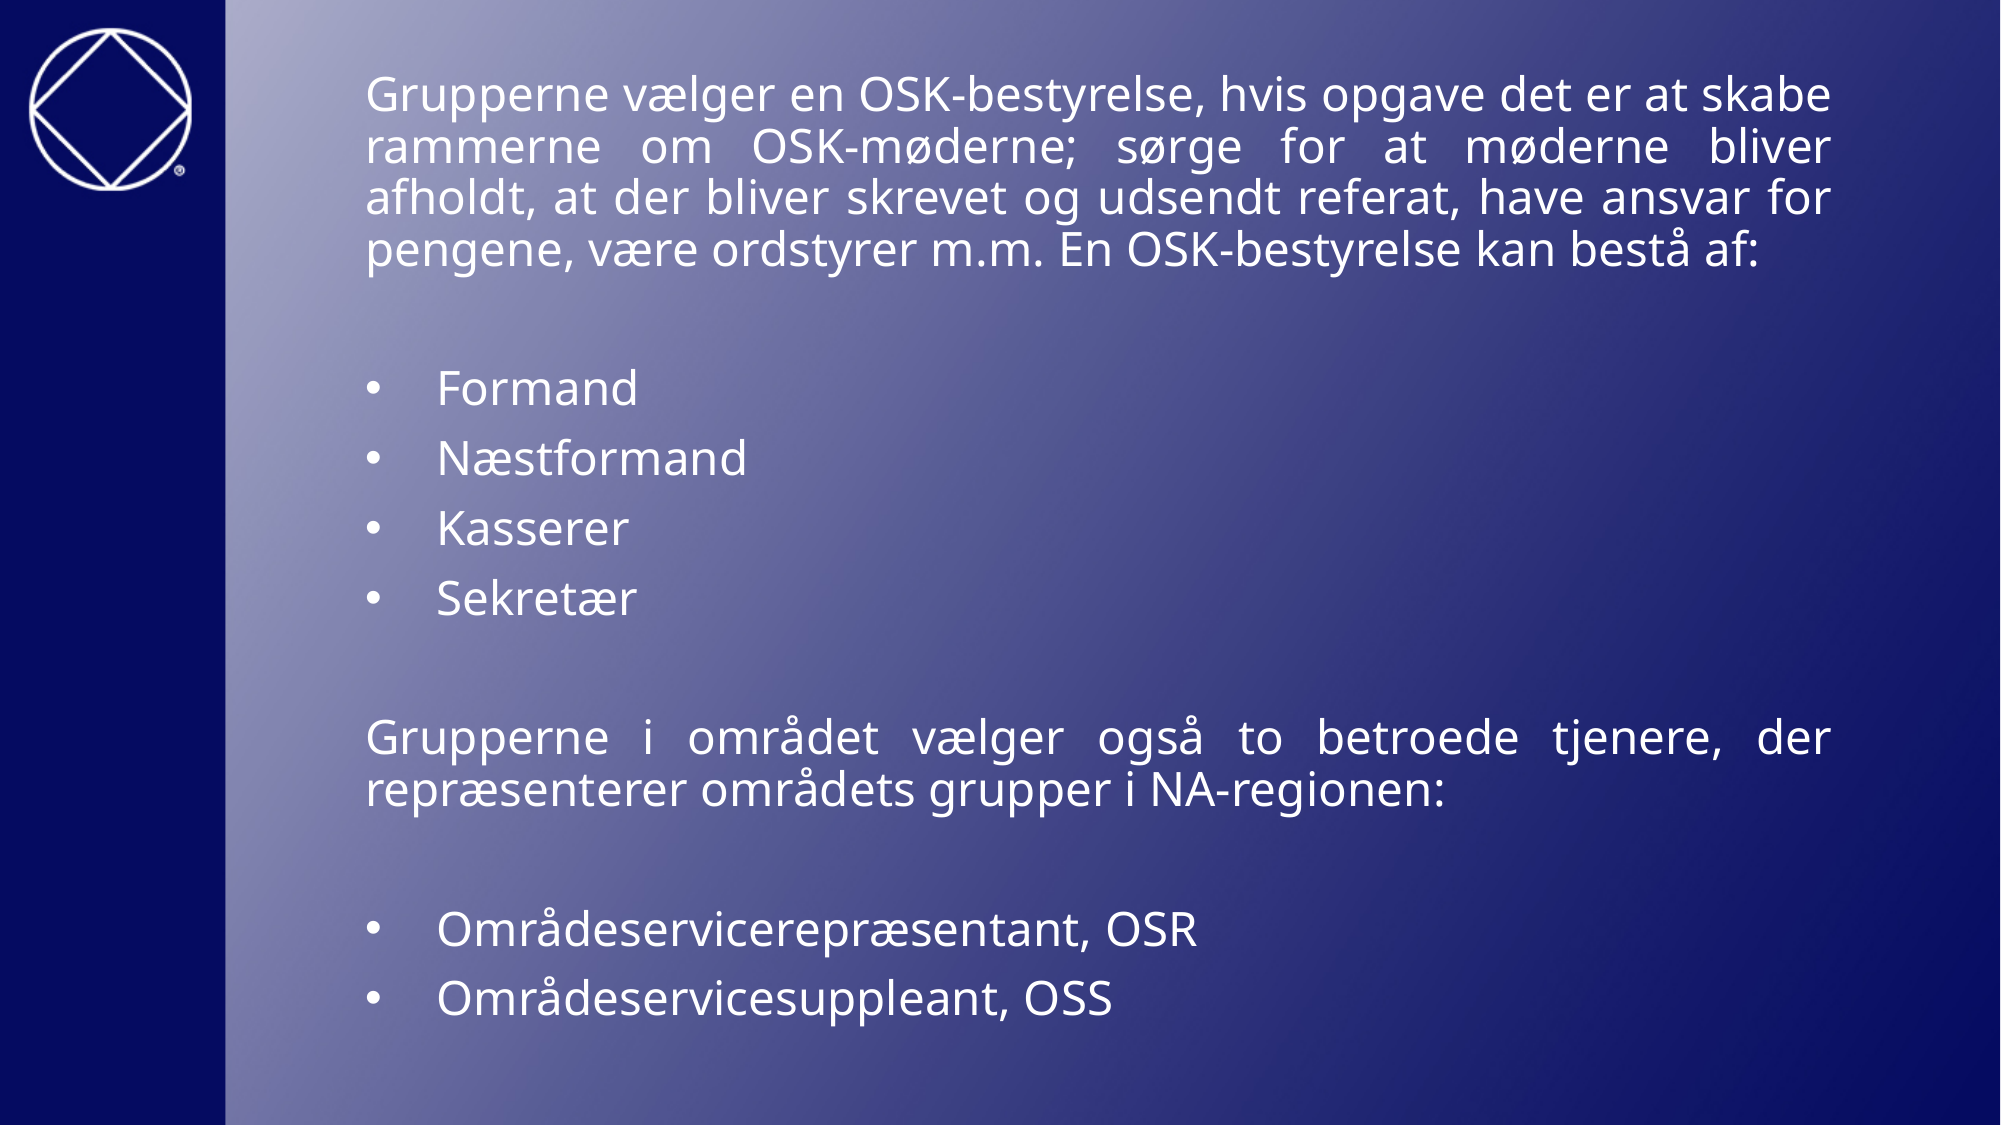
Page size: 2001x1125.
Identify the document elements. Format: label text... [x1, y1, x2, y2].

subtitle Grupperne vælger en OSK-bestyrelse, hvis opgave det er at skabe rammerne om OSK-møderne; sørge for at møderne bliver afholdt, at der bliver skrevet og udsendt referat, have ansvar for pengene, være ordstyrer m.m. En OSK-bestyrelse kan bestå af: Formand Næstformand Kasserer Sekretær Grupperne i området vælger også to betroede tjenere, der repræsenterer områdets grupper i NA-regionen: Områdeservicerepræsentant, OSR Områdeservicesuppleant, OSS [350, 63, 1850, 1053]
picture [0, 0, 2001, 1125]
